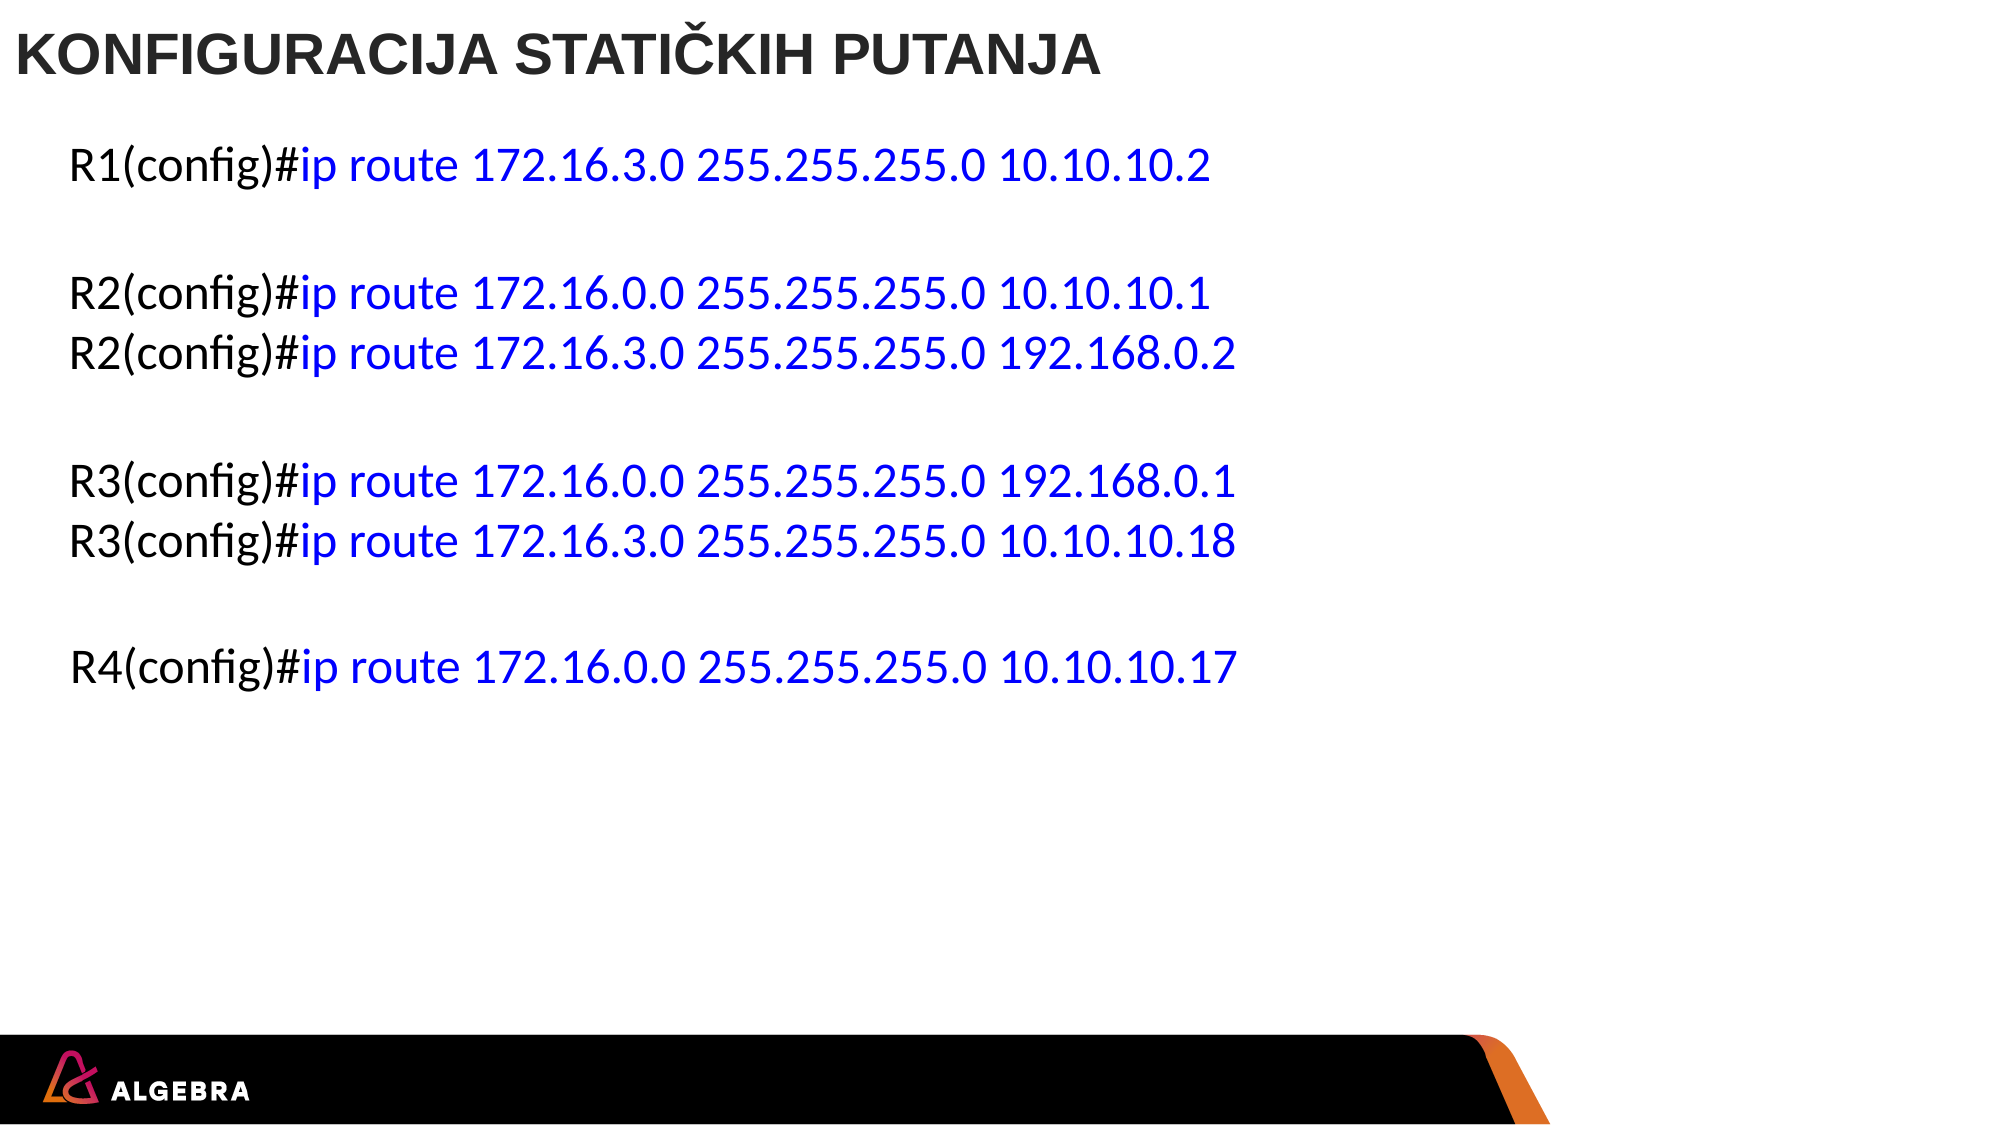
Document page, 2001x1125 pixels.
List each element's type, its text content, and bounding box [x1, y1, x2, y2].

text_box R2(config)#ip route 172.16.0.0 255.255.255.0 10.10.10.1 R2(config)#ip route 172.16.3.0 255.255.255.0 192.168.0.2 [54, 252, 1555, 388]
title KONFIGURACIJA STATIČKIH PUTANJA [0, 2, 1304, 109]
text_box R1(config)#ip route 172.16.3.0 255.255.255.0 10.10.10.2 [54, 124, 1555, 199]
text_box [54, 124, 1590, 816]
picture [0, 1034, 1733, 1125]
text_box R3(config)#ip route 172.16.0.0 255.255.255.0 192.168.0.1 R3(config)#ip route 172.16.3.0 255.255.255.0 10.10.10.18 [54, 440, 1555, 575]
text_box R4(config)#ip route 172.16.0.0 255.255.255.0 10.10.10.17 [55, 626, 1587, 701]
